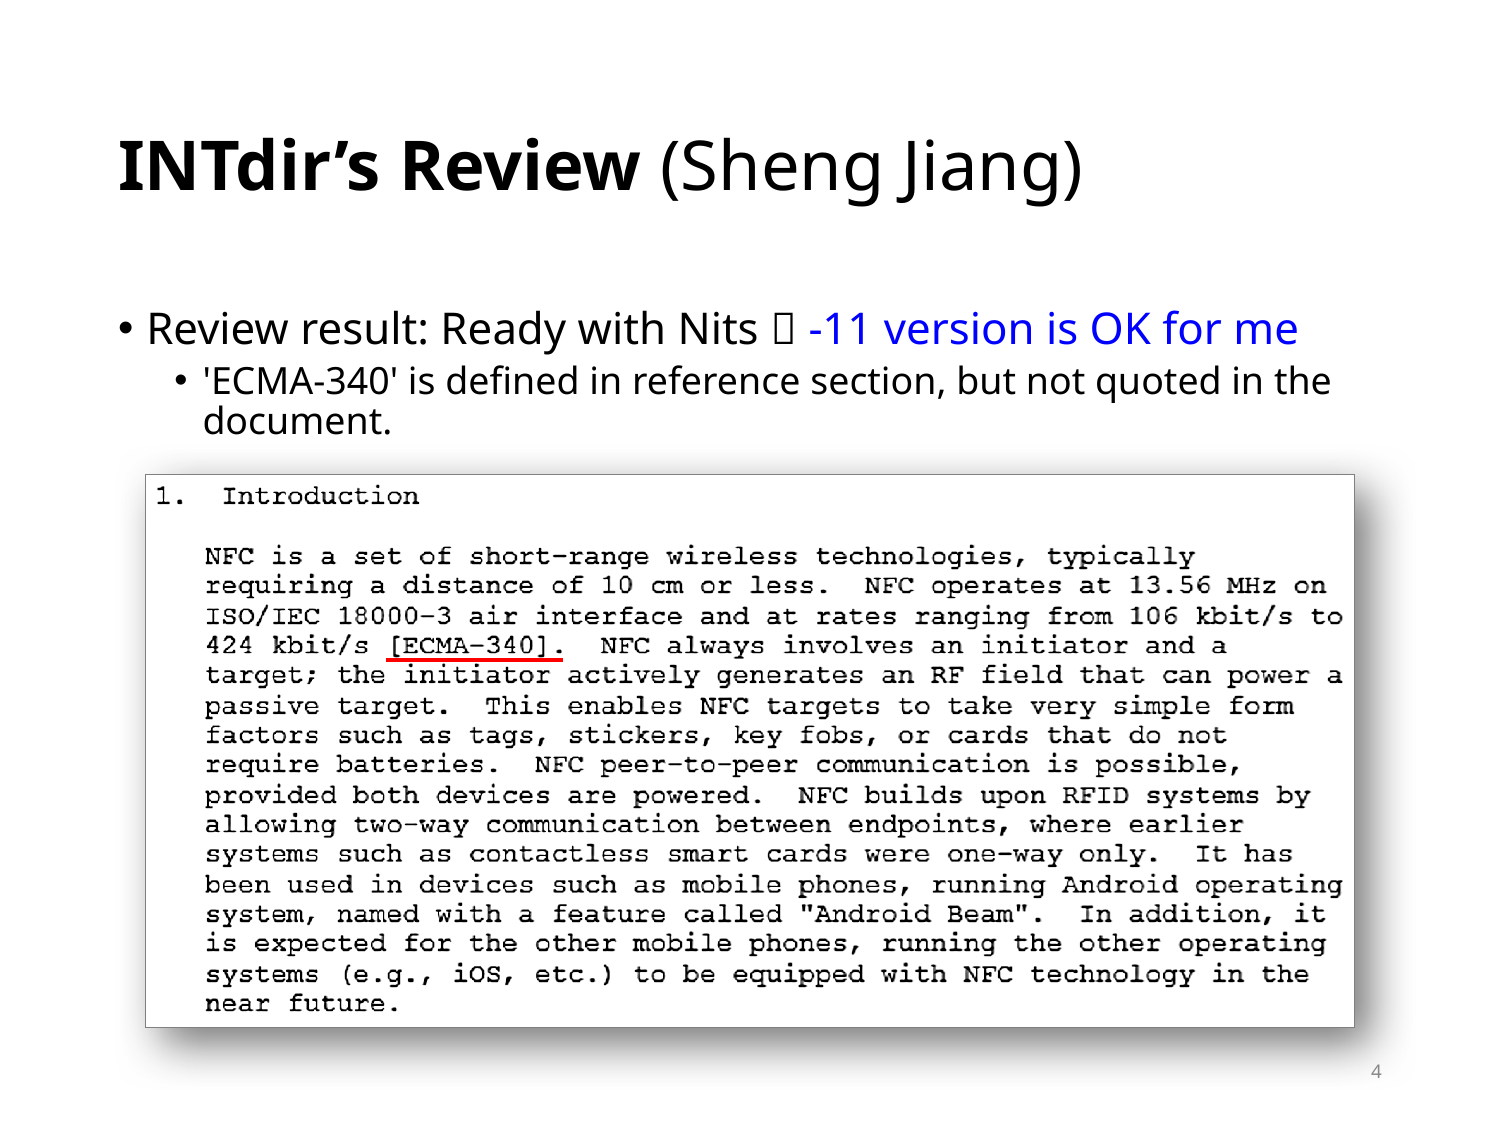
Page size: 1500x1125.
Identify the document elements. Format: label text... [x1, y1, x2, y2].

title INTdir’s Review (Sheng Jiang) [103, 59, 1397, 278]
picture [145, 474, 1355, 1028]
list Review result: Ready with Nits  -11 version is OK for me 'ECMA-340' is defined in reference section, but not quoted in the document. [103, 299, 1397, 1014]
slide_number 4 [1059, 1042, 1397, 1103]
